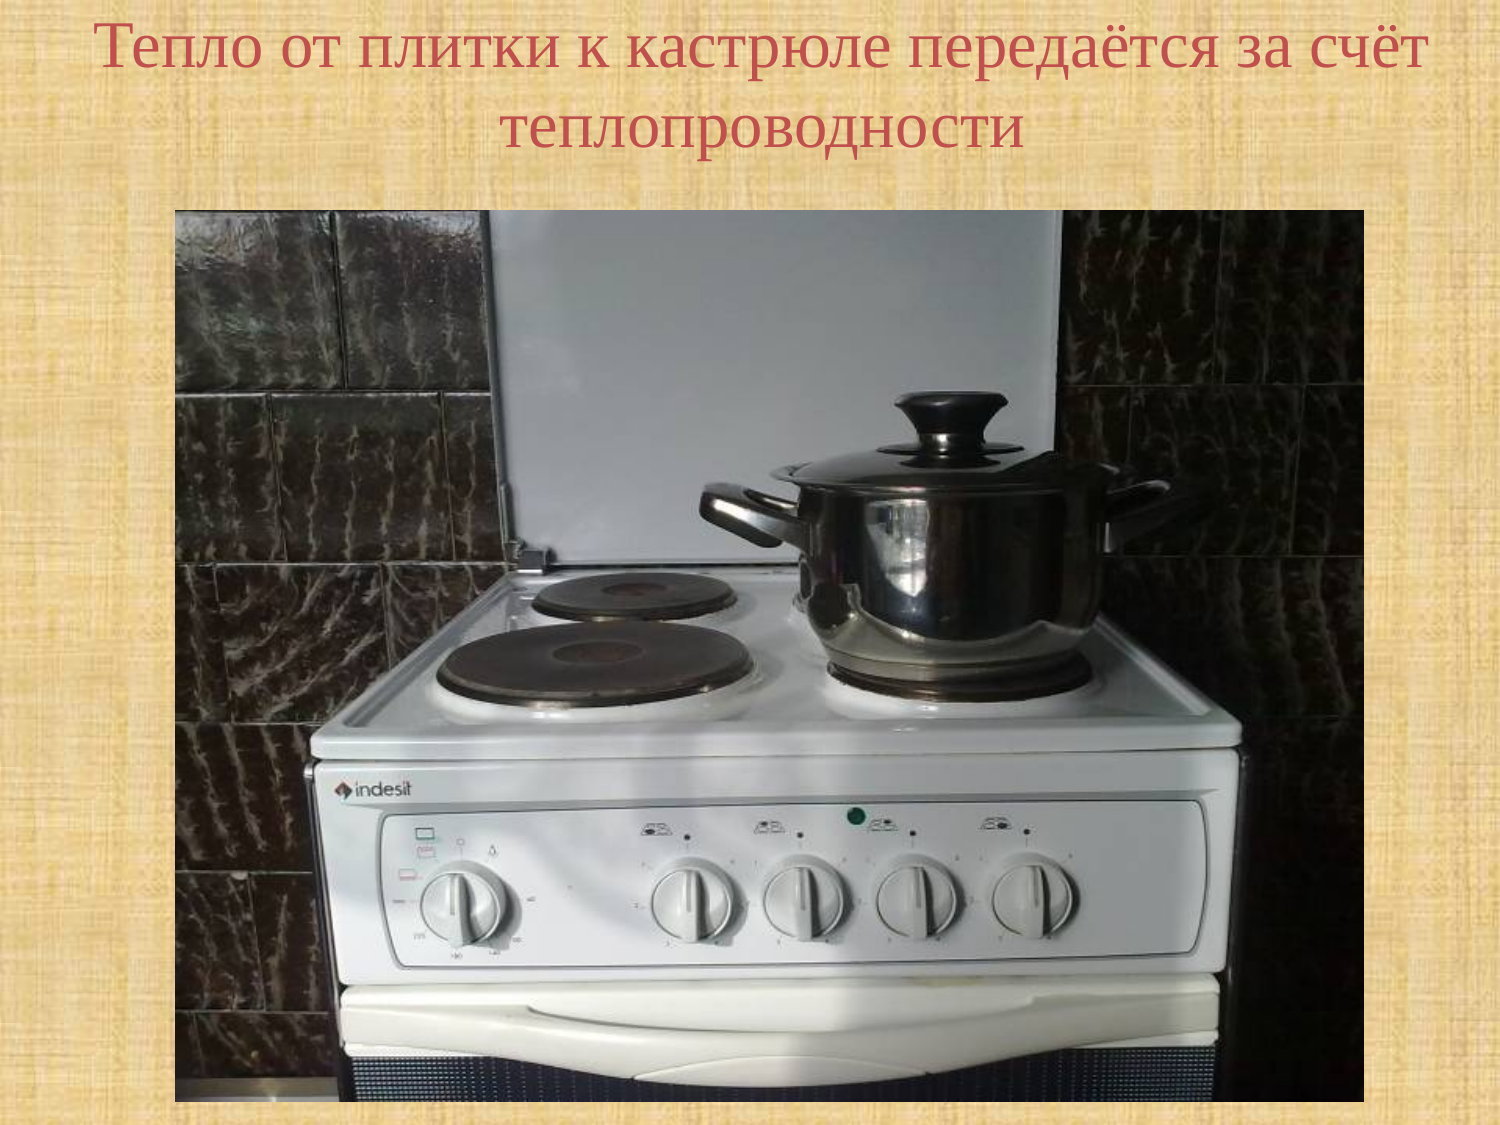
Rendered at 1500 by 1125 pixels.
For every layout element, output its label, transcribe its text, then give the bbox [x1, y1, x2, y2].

title Тепло от плитки к кастрюле передаётся за счёт теплопроводности [50, 11, 1475, 150]
picture [0, 0, 1500, 1125]
